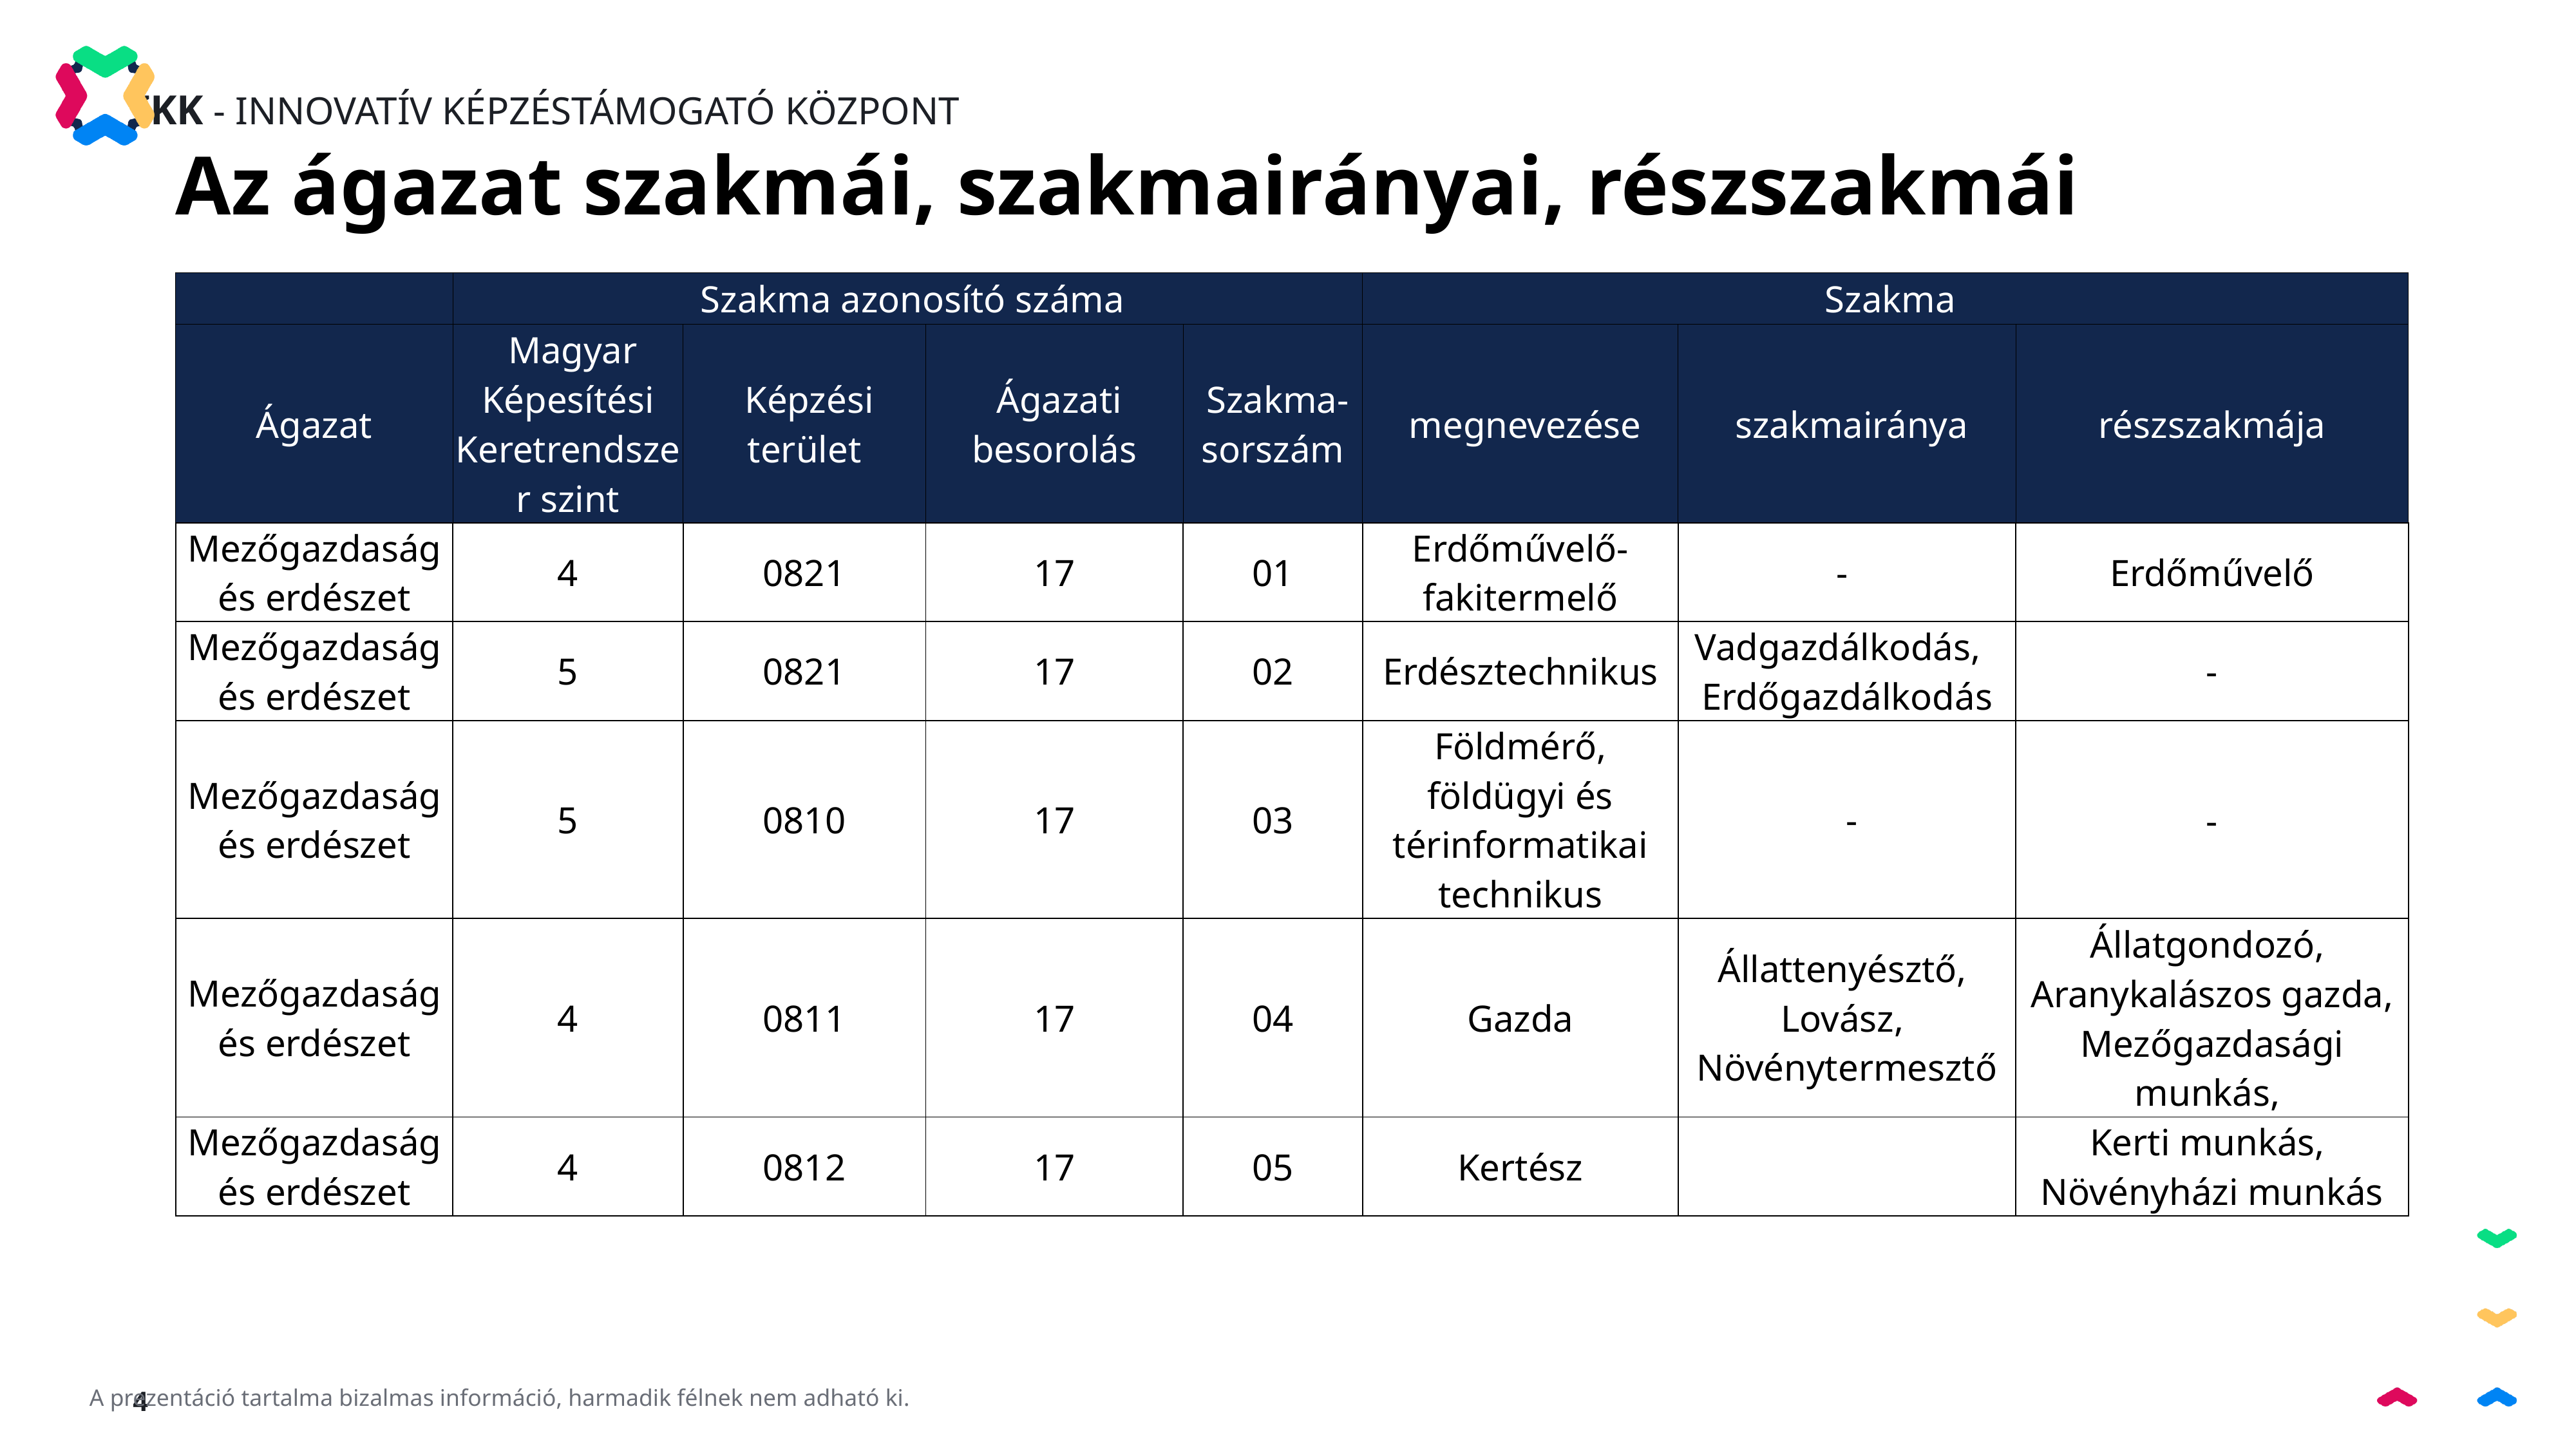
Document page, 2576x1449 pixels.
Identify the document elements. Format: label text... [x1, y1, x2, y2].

table_cell Erdésztechnikus [1363, 622, 1678, 720]
table_cell Képzési terület [683, 325, 925, 522]
table_cell 0812 [684, 1117, 925, 1215]
table_cell 17 [926, 721, 1182, 918]
table_cell Ágazat [176, 325, 453, 522]
table_cell 05 [1184, 1117, 1362, 1215]
table_cell Erdőművelő [2016, 524, 2408, 621]
table_cell Vadgazdálkodás, Erdőgazdálkodás [1679, 622, 2015, 720]
table_header Szakma azonosító száma [453, 273, 1362, 324]
table_cell Ágazati besorolás [926, 325, 1183, 522]
table_cell Földmérő, földügyi és térinformatikai technikus [1363, 721, 1678, 918]
table_cell 5 [453, 721, 683, 918]
table_cell 17 [926, 524, 1182, 621]
table_cell 17 [926, 919, 1182, 1117]
table_cell 17 [926, 1117, 1182, 1215]
table_cell - [2016, 622, 2408, 720]
table_cell szakmairánya [1678, 325, 2016, 522]
table_cell 4 [453, 1117, 683, 1215]
list Az ágazat szakmái, szakmairányai, részszakmái [175, 134, 2336, 222]
table_cell Mezőgazdaság és erdészet [176, 919, 452, 1117]
table_cell Állatgondozó, Aranykalászos gazda, Mezőgazdasági munkás, [2016, 919, 2408, 1117]
table_cell [1679, 1117, 2015, 1215]
table_cell 5 [453, 622, 683, 720]
table_cell Mezőgazdaság és erdészet [176, 1117, 452, 1215]
picture [55, 46, 155, 146]
table_cell Gazda [1363, 919, 1678, 1117]
table_cell 02 [1184, 622, 1362, 720]
table_cell 4 [453, 524, 683, 621]
table_cell Kertész [1363, 1117, 1678, 1215]
table_cell 0821 [684, 622, 925, 720]
table_cell 0810 [684, 721, 925, 918]
table_cell - [2016, 721, 2408, 918]
table_header Szakma [1363, 273, 2408, 324]
table_cell Szakma-sorszám [1184, 325, 1362, 522]
table_cell Mezőgazdaság és erdészet [176, 622, 452, 720]
table_cell 17 [926, 622, 1182, 720]
table_cell 04 [1184, 919, 1362, 1117]
table_cell 4 [453, 919, 683, 1117]
table_cell - [1679, 524, 2015, 621]
table_cell Erdőművelő-fakitermelő [1363, 524, 1678, 621]
table_cell Magyar Képesítési Keretrendszer szint [453, 325, 683, 522]
table_cell megnevezése [1363, 325, 1678, 522]
table_cell Mezőgazdaság és erdészet [176, 721, 452, 918]
table_cell Állattenyésztő, Lovász, Növénytermesztő [1679, 919, 2015, 1117]
table_header [176, 273, 453, 324]
table_cell Mezőgazdaság és erdészet [176, 524, 452, 621]
table_cell részszakmája [2016, 325, 2408, 522]
table_cell 0821 [684, 524, 925, 621]
table_cell 01 [1184, 524, 1362, 621]
picture [2377, 1229, 2517, 1406]
table_cell 0811 [684, 919, 925, 1117]
table_cell - [1679, 721, 2015, 918]
table_cell Kerti munkás, Növényházi munkás [2016, 1117, 2408, 1215]
table_cell 03 [1184, 721, 1362, 918]
